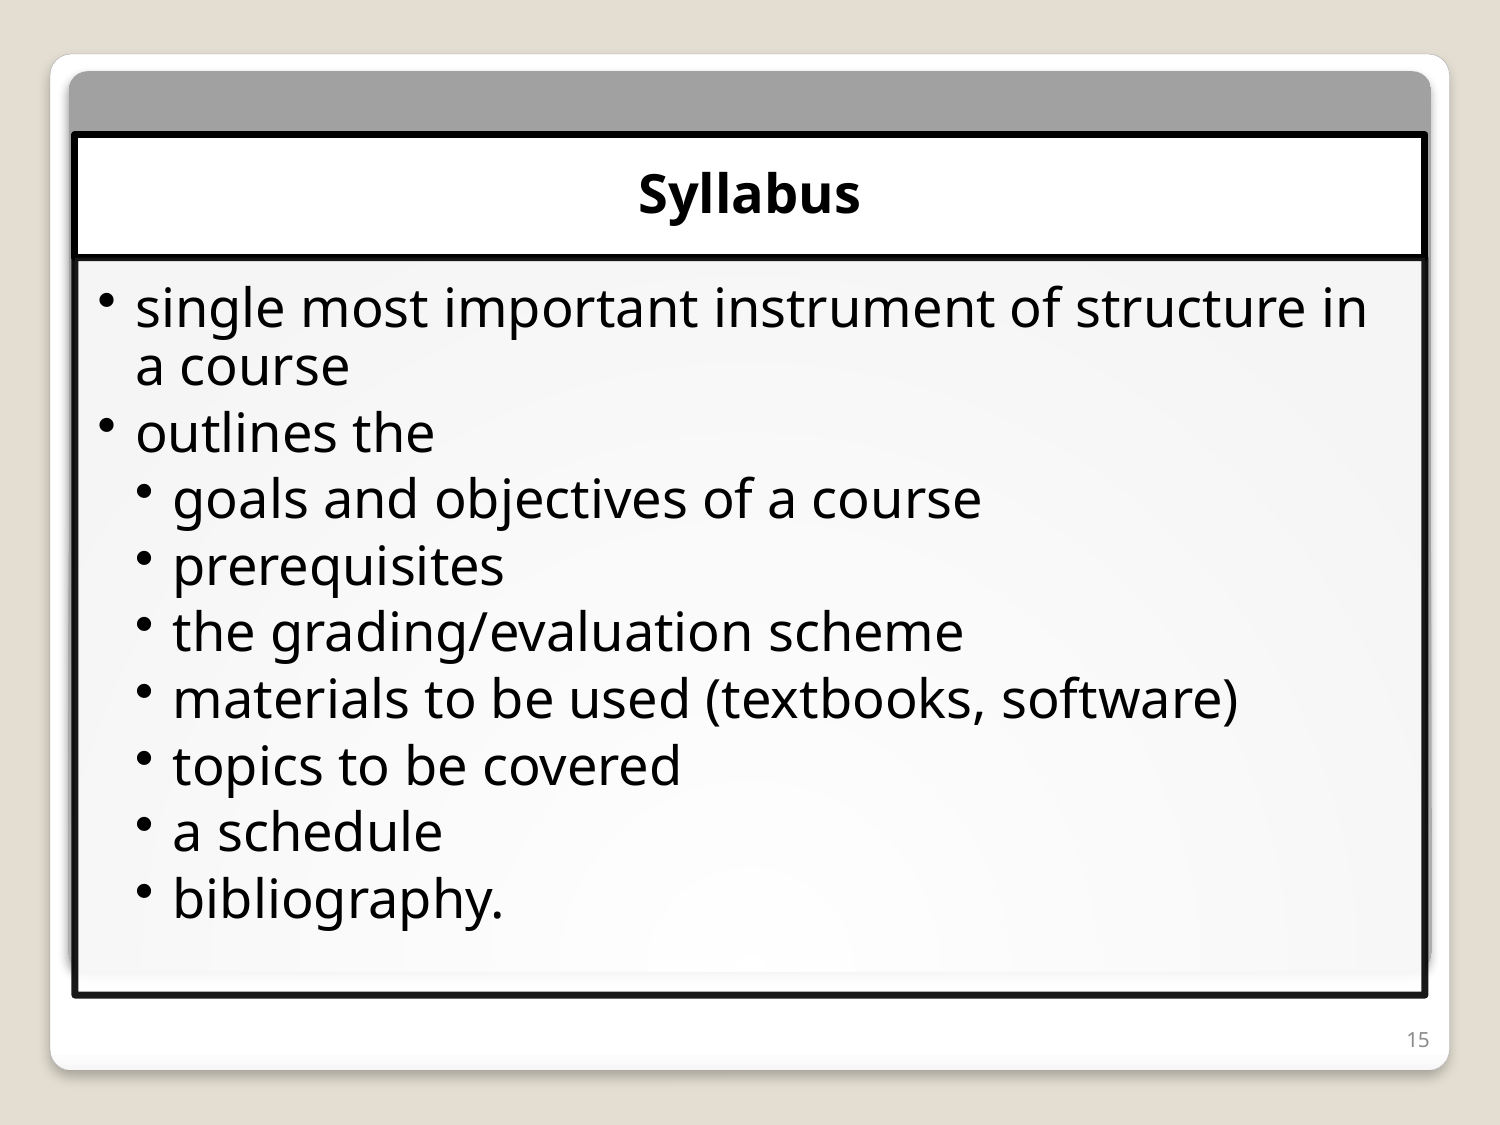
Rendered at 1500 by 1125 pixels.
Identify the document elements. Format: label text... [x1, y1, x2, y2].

slide_number 15 [1369, 1002, 1445, 1063]
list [74, 124, 1426, 1006]
